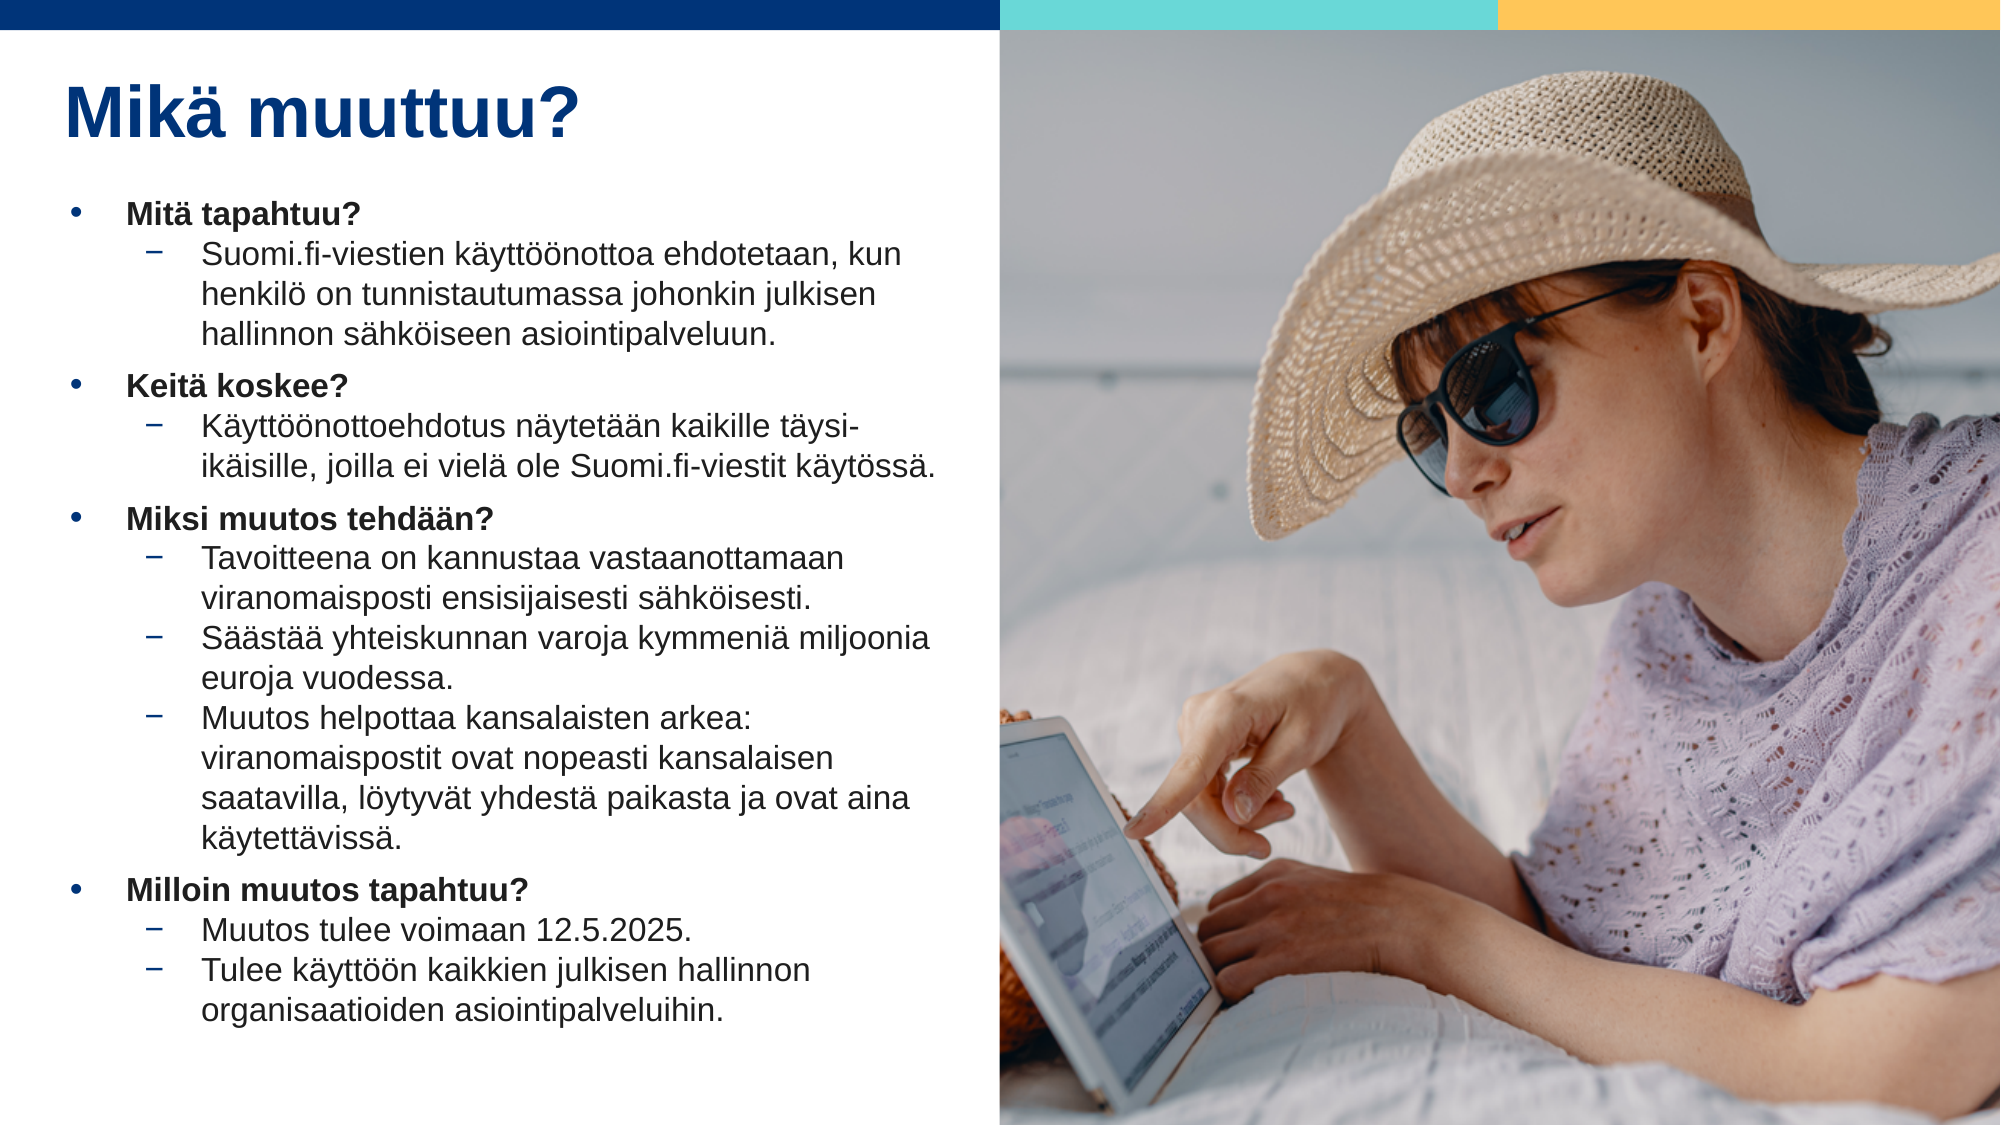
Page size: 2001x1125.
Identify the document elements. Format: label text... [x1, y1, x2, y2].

list Mitä tapahtuu? Suomi.fi-viestien käyttöönottoa ehdotetaan, kun henkilö on tunnistautumassa johonkin julkisen hallinnon sähköiseen asiointipalveluun. Keitä koskee? Käyttöönottoehdotus näytetään kaikille täysi-ikäisille, joilla ei vielä ole Suomi.fi-viestit käytössä. Miksi muutos tehdään? Tavoitteena on kannustaa vastaanottamaan viranomaisposti ensisijaisesti sähköisesti. Säästää yhteiskunnan varoja kymmeniä miljoonia euroja vuodessa. Muutos helpottaa kansalaisten arkea: viranomaispostit ovat nopeasti kansalaisen saatavilla, löytyvät yhdestä paikasta ja ovat aina käytettävissä. Milloin muutos tapahtuu? Muutos tulee voimaan 12.5.2025. Tulee käyttöön kaikkien julkisen hallinnon organisaatioiden asiointipalveluihin. [55, 184, 965, 941]
picture [999, 30, 2000, 1125]
title Mikä muuttuu? [49, 19, 1733, 160]
